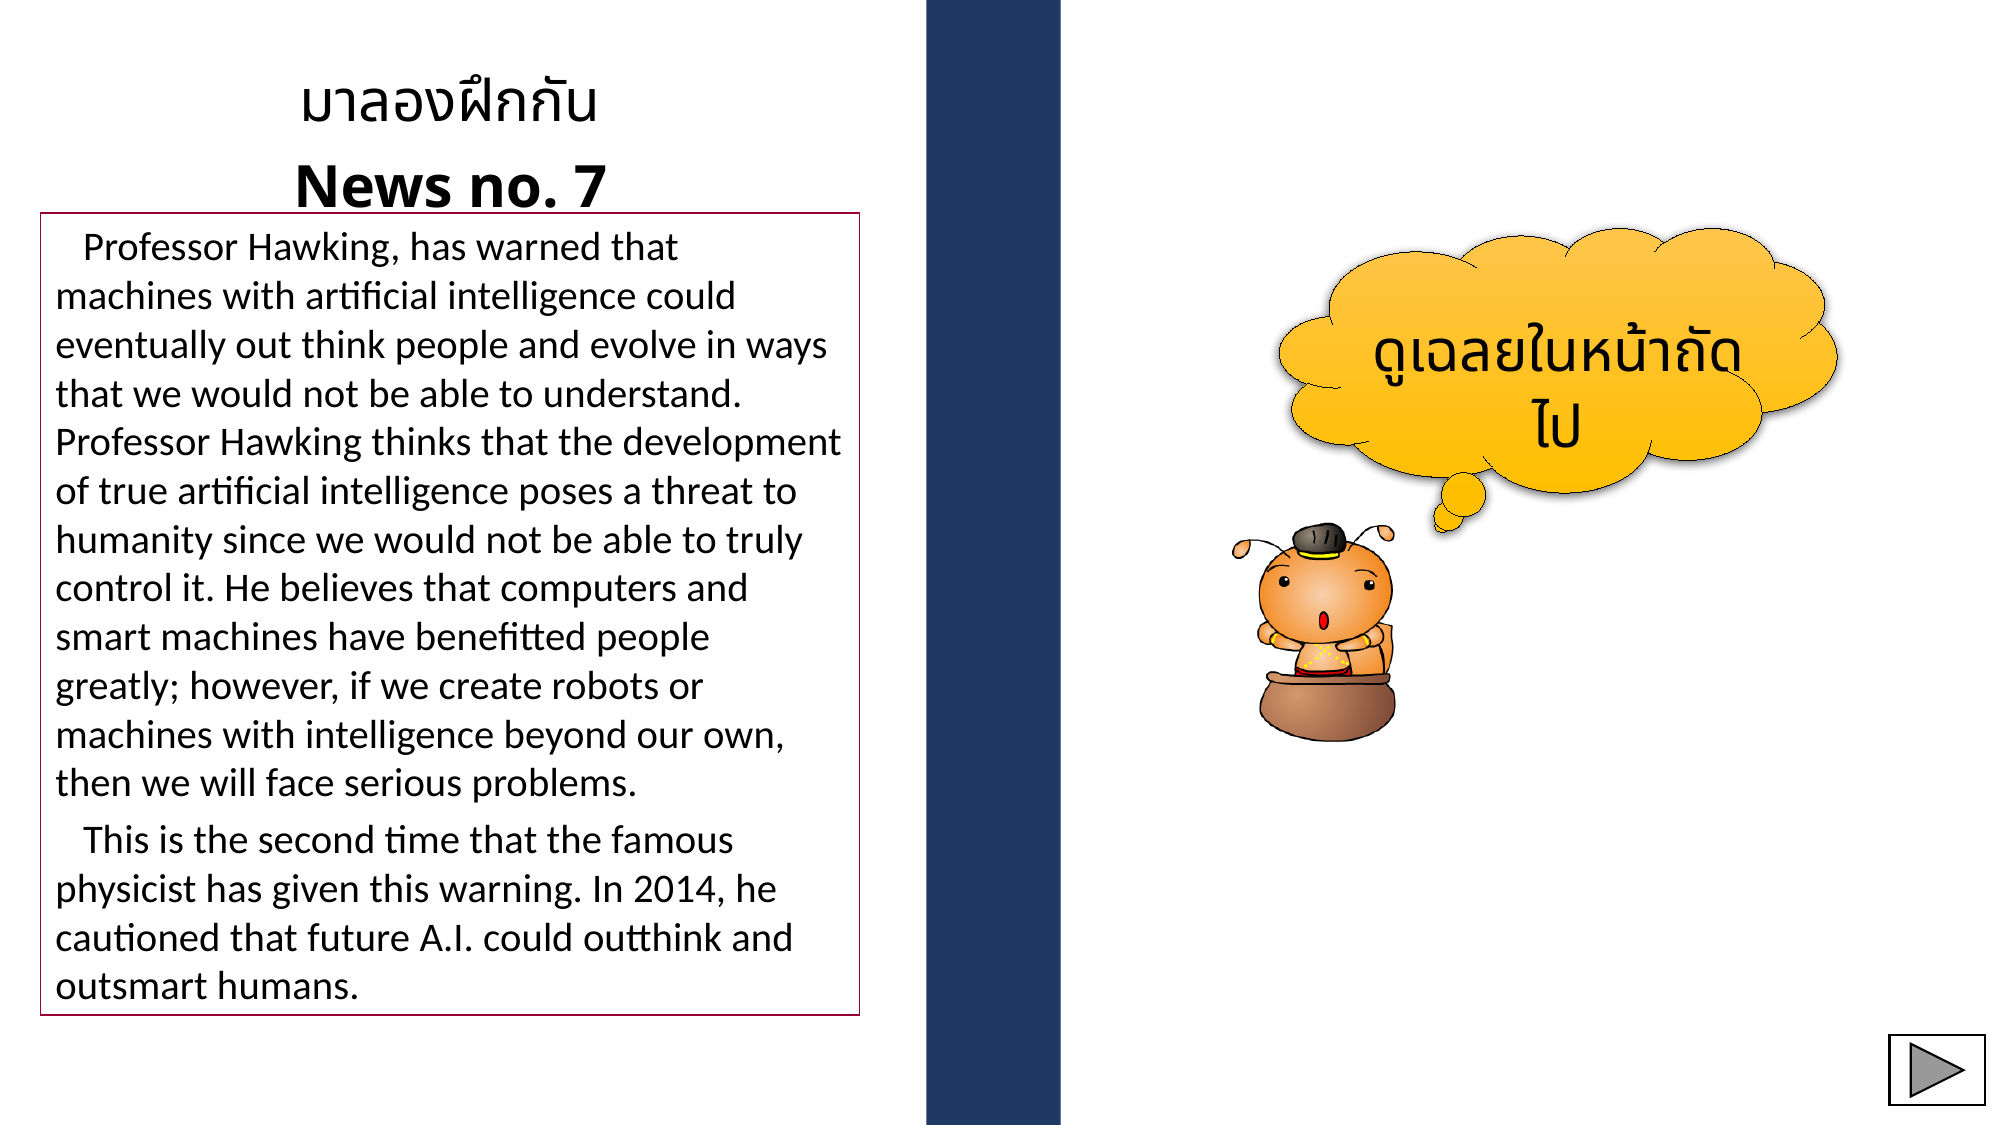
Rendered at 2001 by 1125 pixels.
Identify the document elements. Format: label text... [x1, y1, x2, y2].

text_box [925, 0, 1062, 1125]
table_header ดูเฉลยในหน้าถัดไป [1347, 312, 1770, 467]
table_header มาลองฝึกกัน News no. 7 [239, 62, 662, 212]
text_box [1888, 1034, 1986, 1106]
text_box Professor Hawking, has warned that machines with artificial intelligence could eventually out think people and evolve in ways that we would not be able to understand. Professor Hawking thinks that the development of true artificial intelligence poses a threat to humanity since we would not be able to truly control it. He believes that computers and smart machines have benefitted people greatly; however, if we create robots or machines with intelligence beyond our own, then we will face serious problems. This is the second time that the famous physicist has given this warning. In 2014, he cautioned that future A.I. could outthink and outsmart humans. [40, 212, 860, 1016]
picture [1200, 492, 1450, 766]
text_box [1387, 467, 1638, 531]
text_box [1279, 228, 1838, 446]
